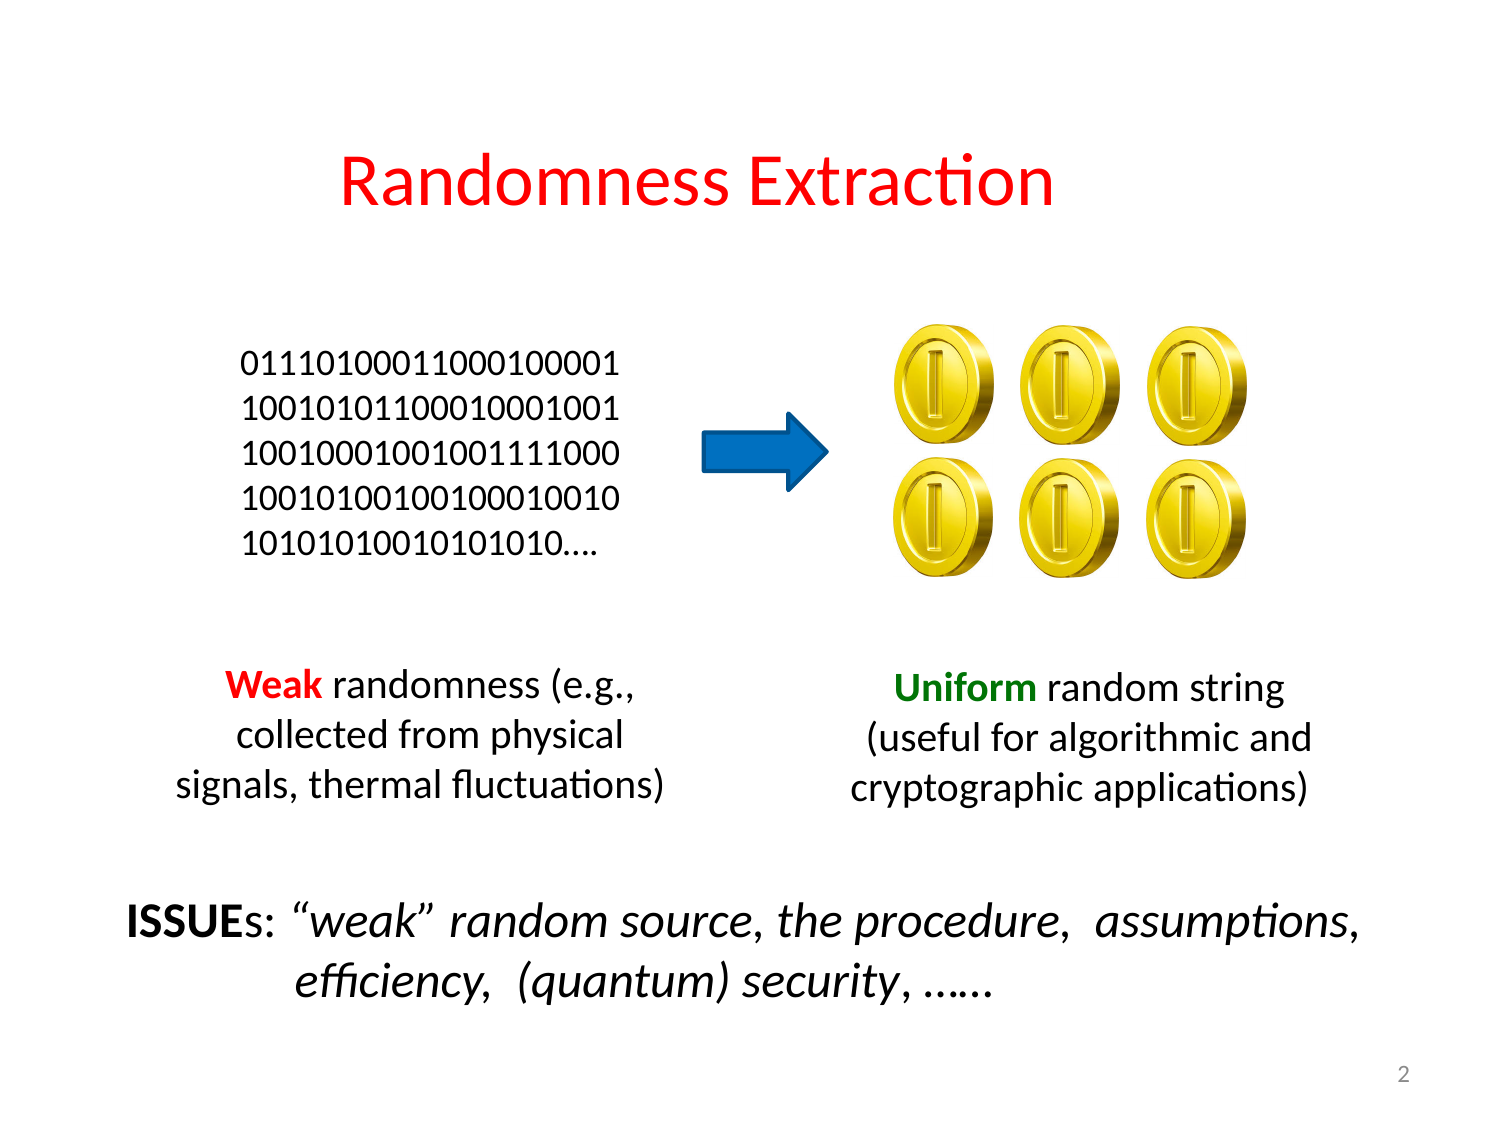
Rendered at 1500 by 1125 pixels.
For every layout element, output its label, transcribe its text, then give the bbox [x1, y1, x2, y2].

text_box Uniform random string (useful for algorithmic and cryptographic applications) [819, 652, 1360, 818]
text_box [701, 411, 829, 493]
text_box Weak randomness (e.g., collected from physical signals, thermal fluctuations) [160, 648, 701, 814]
text_box 01110100011000100001 10010101100010001001 10010001001001111000 10010100100100010010 10101010010101010…. [225, 330, 635, 571]
slide_number 2 [1074, 1042, 1425, 1103]
title Randomness Extraction [324, 121, 1207, 230]
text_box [892, 324, 1247, 580]
text_box ISSUEs: “weak” random source, the procedure, assumptions, efficiency, (quantum) security, …… [111, 880, 1389, 1015]
